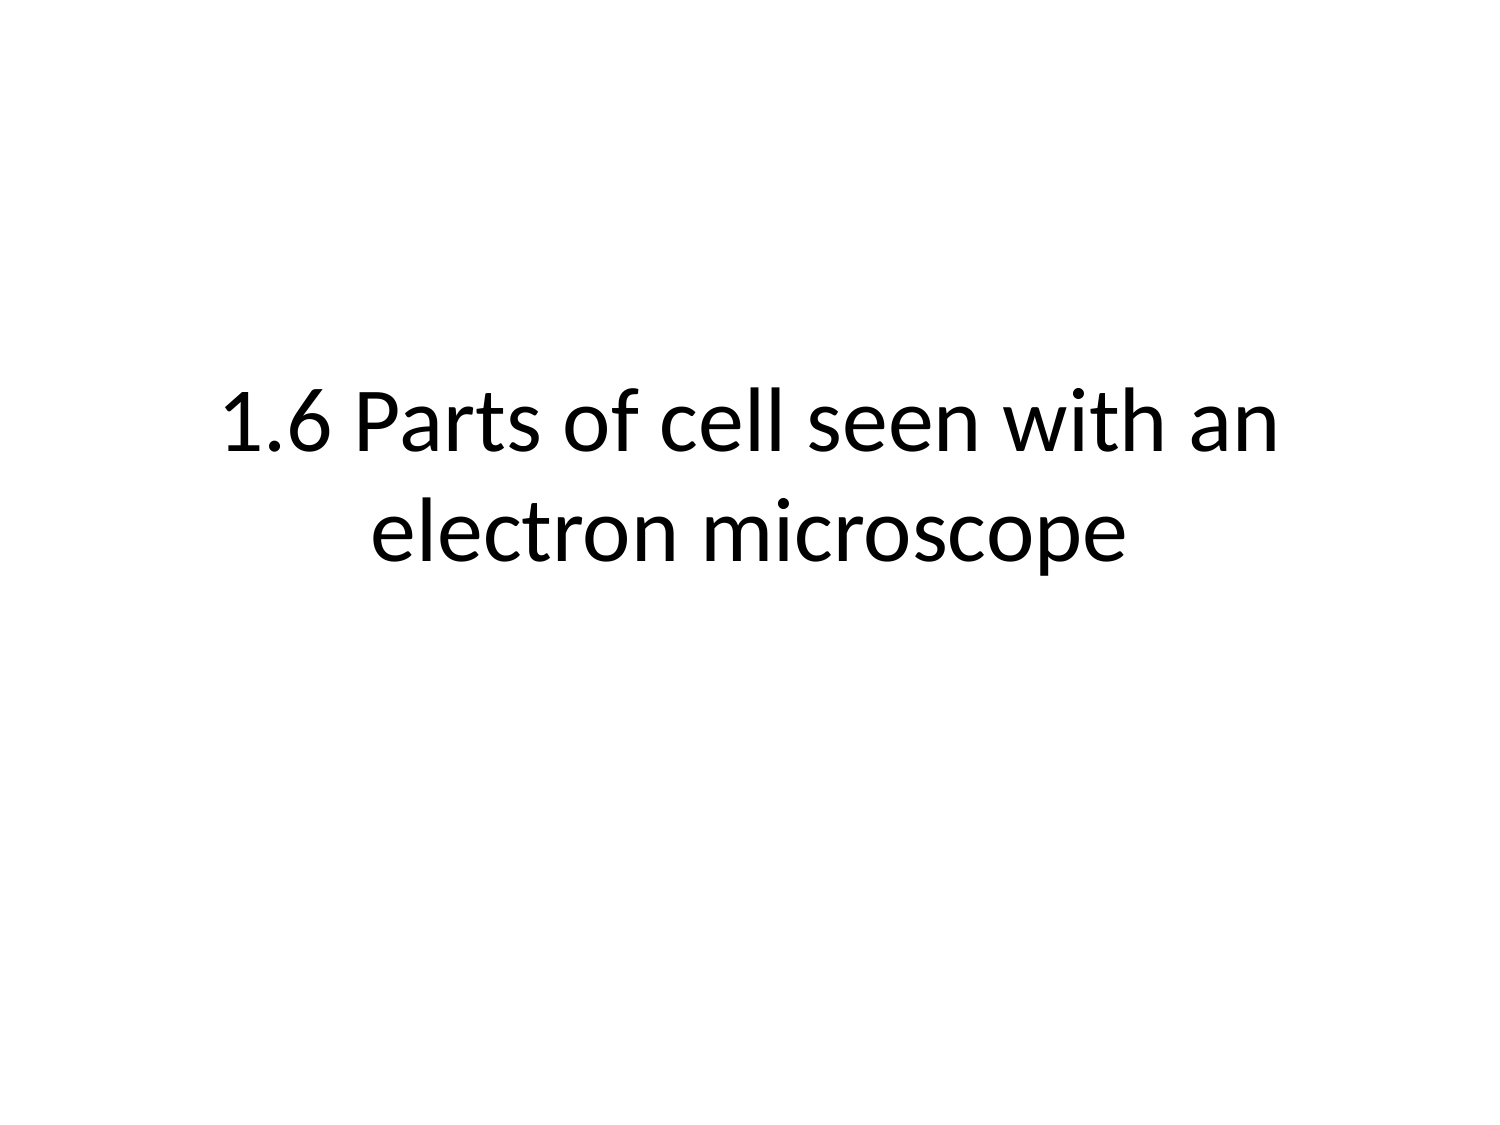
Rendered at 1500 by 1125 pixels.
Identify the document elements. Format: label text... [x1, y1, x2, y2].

title 1.6 Parts of cell seen with an electron microscope [112, 349, 1388, 591]
